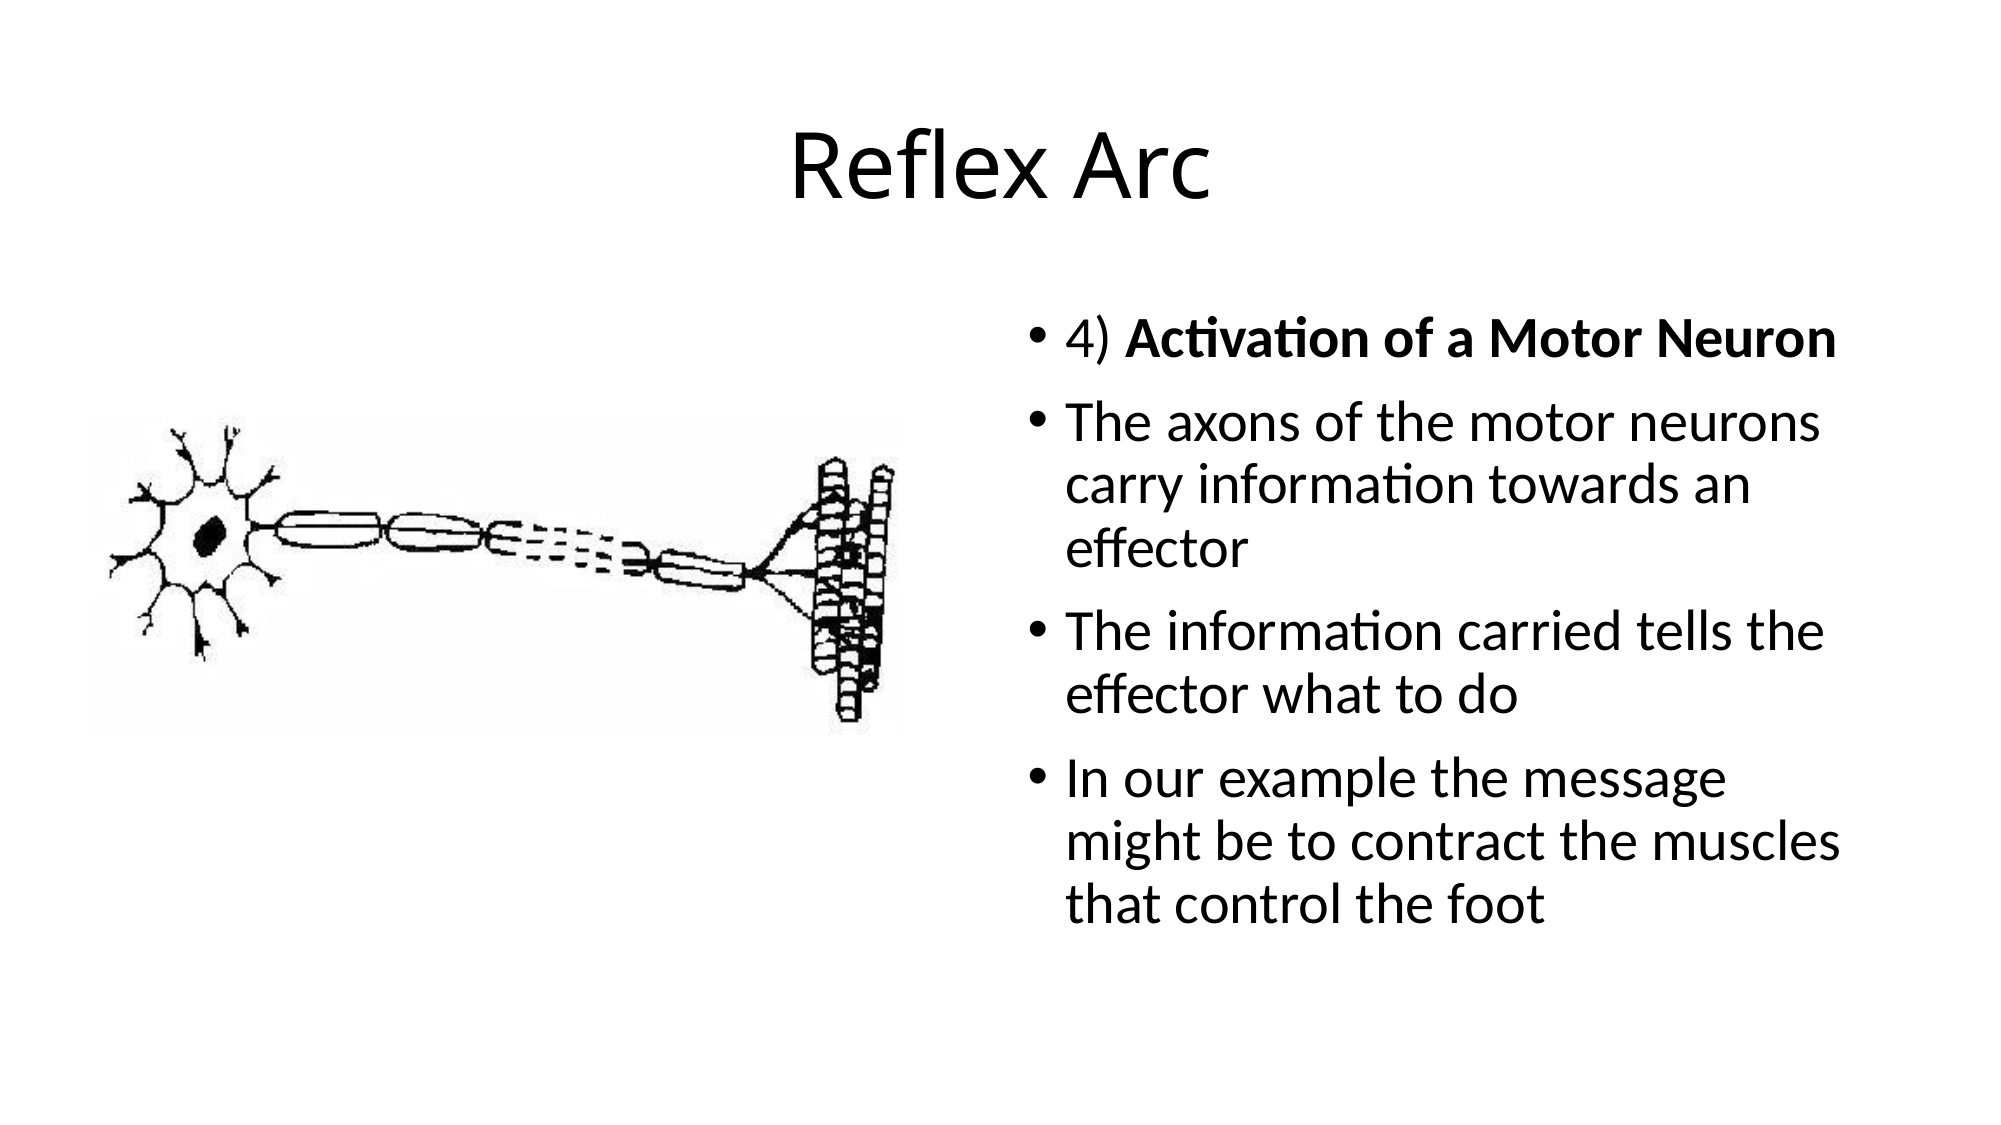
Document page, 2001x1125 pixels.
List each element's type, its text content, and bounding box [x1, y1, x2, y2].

picture [65, 332, 1020, 818]
title Reflex Arc [137, 59, 1863, 278]
list 4) Activation of a Motor Neuron The axons of the motor neurons carry information towards an effector The information carried tells the effector what to do In our example the message might be to contract the muscles that control the foot [1012, 299, 1863, 1014]
